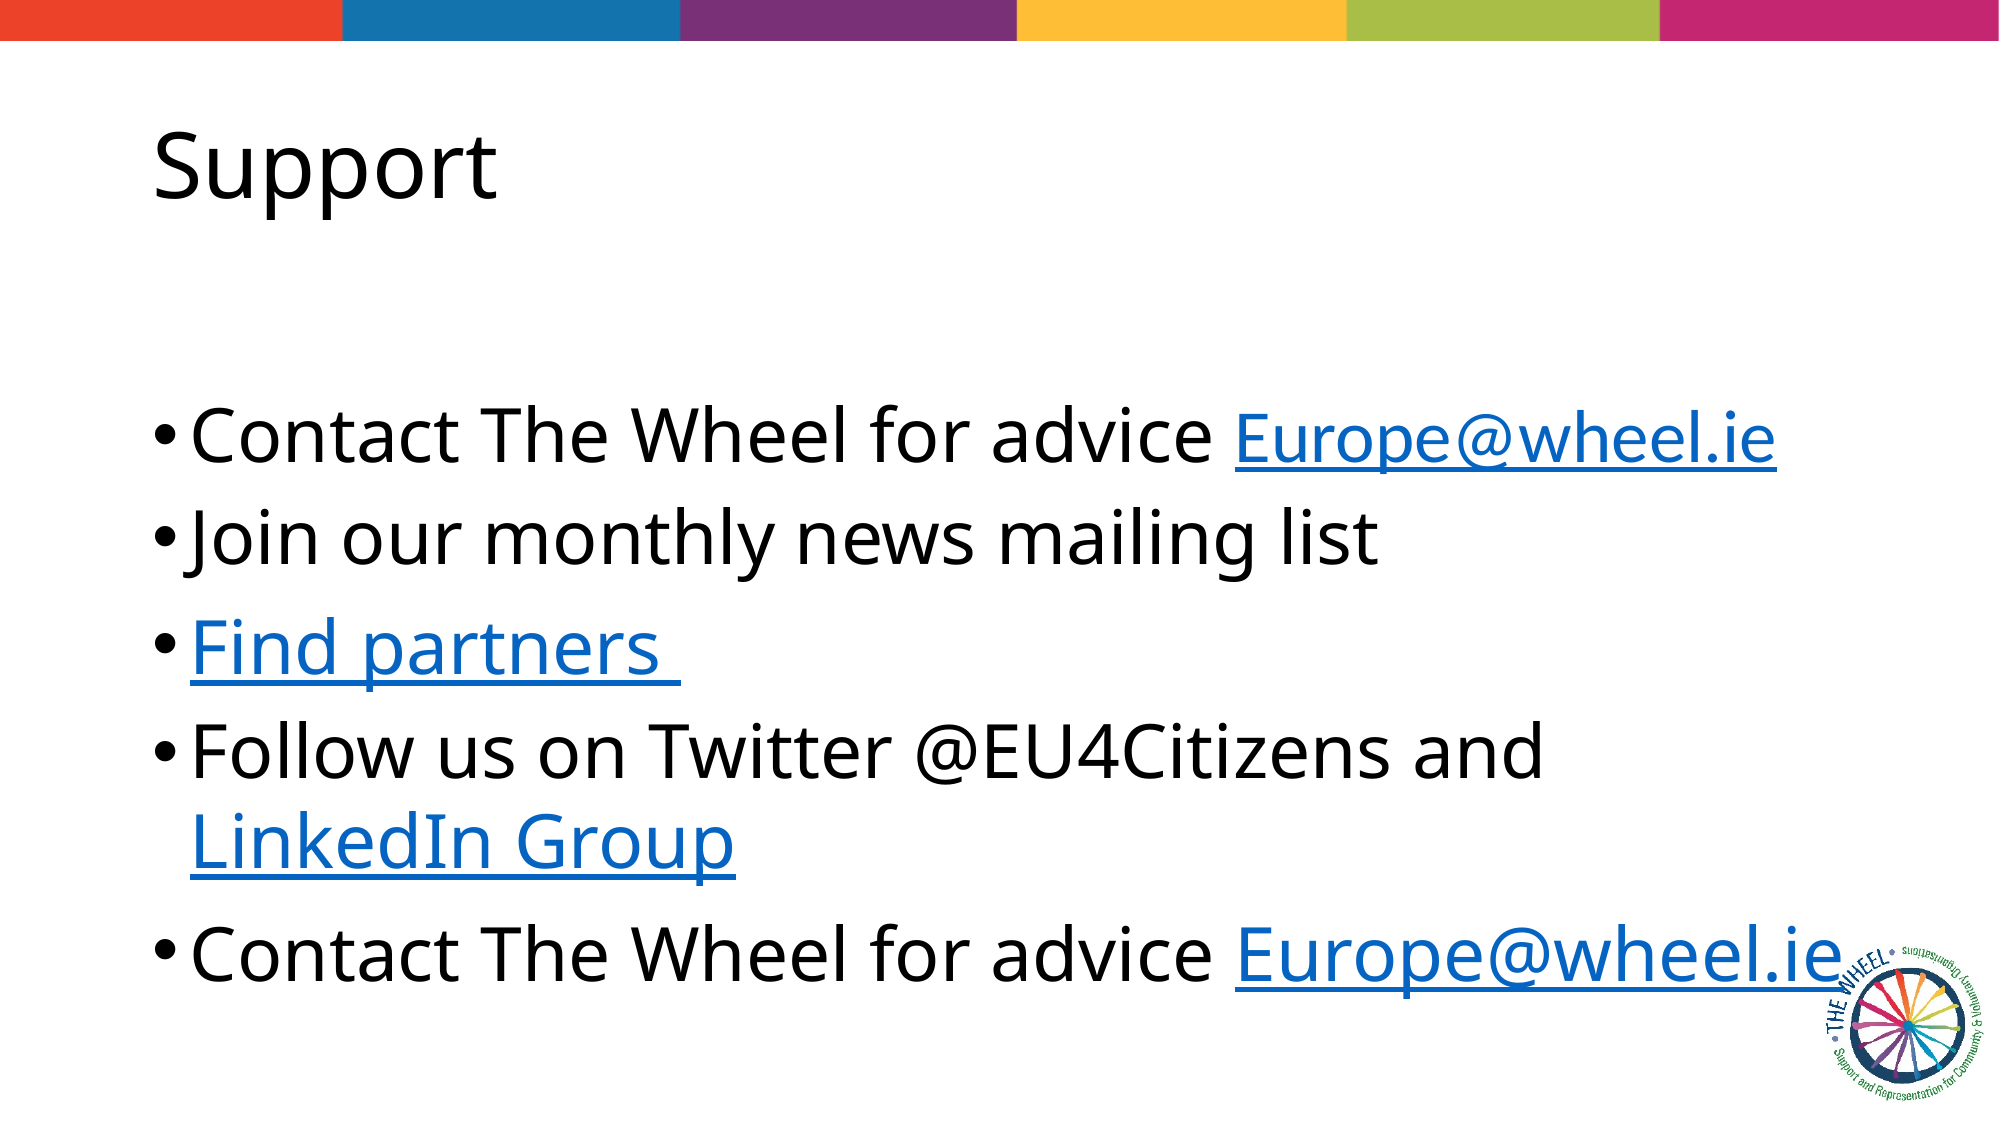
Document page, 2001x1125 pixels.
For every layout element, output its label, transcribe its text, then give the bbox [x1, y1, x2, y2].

title Support [137, 59, 1863, 278]
picture [1825, 944, 1984, 1103]
picture [0, 0, 2000, 41]
list Contact The Wheel for advice Europe@wheel.ie Join our monthly news mailing list Find partners Follow us on Twitter @EU4Citizens and LinkedIn Group Contact The Wheel for advice Europe@wheel.ie [137, 299, 1863, 1014]
